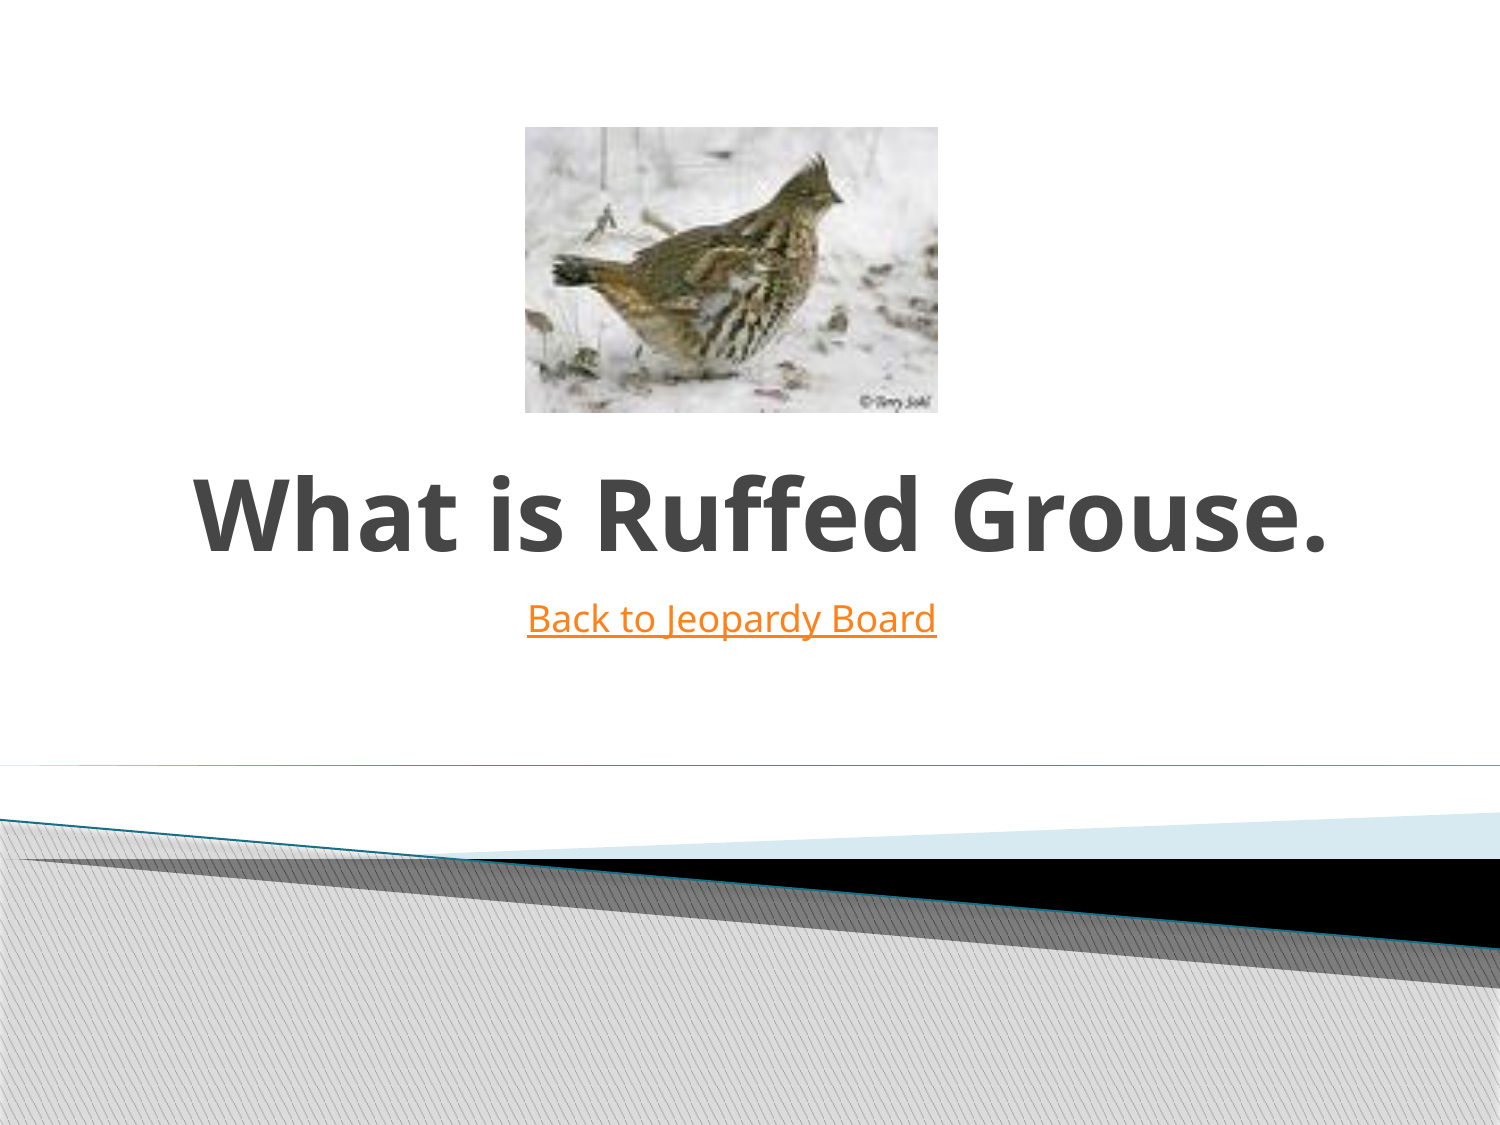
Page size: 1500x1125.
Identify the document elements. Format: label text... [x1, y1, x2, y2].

text_box Back to Jeopardy Board [512, 587, 963, 654]
picture [524, 127, 938, 413]
title What is Ruffed Grouse. [125, 337, 1400, 579]
picture [5, 859, 1500, 989]
